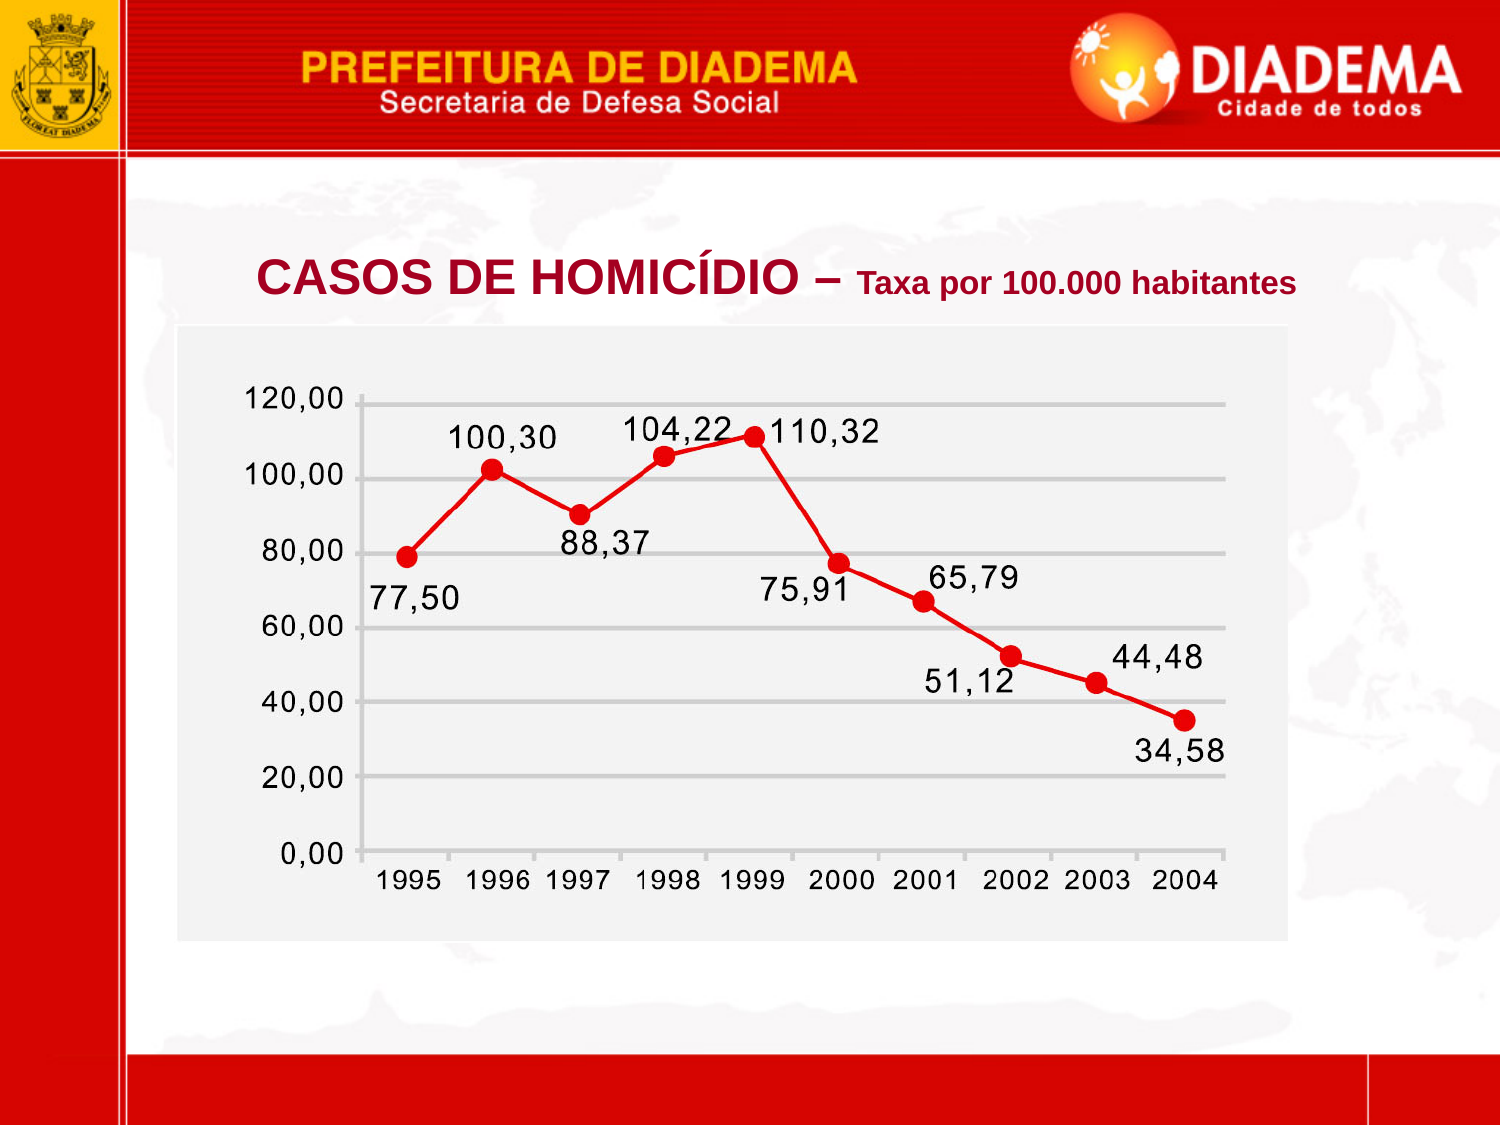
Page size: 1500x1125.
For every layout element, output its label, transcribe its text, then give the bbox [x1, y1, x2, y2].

picture [0, 0, 1500, 1125]
text_box CASOS DE HOMICÍDIO – Taxa por 100.000 habitantes [241, 237, 1355, 313]
